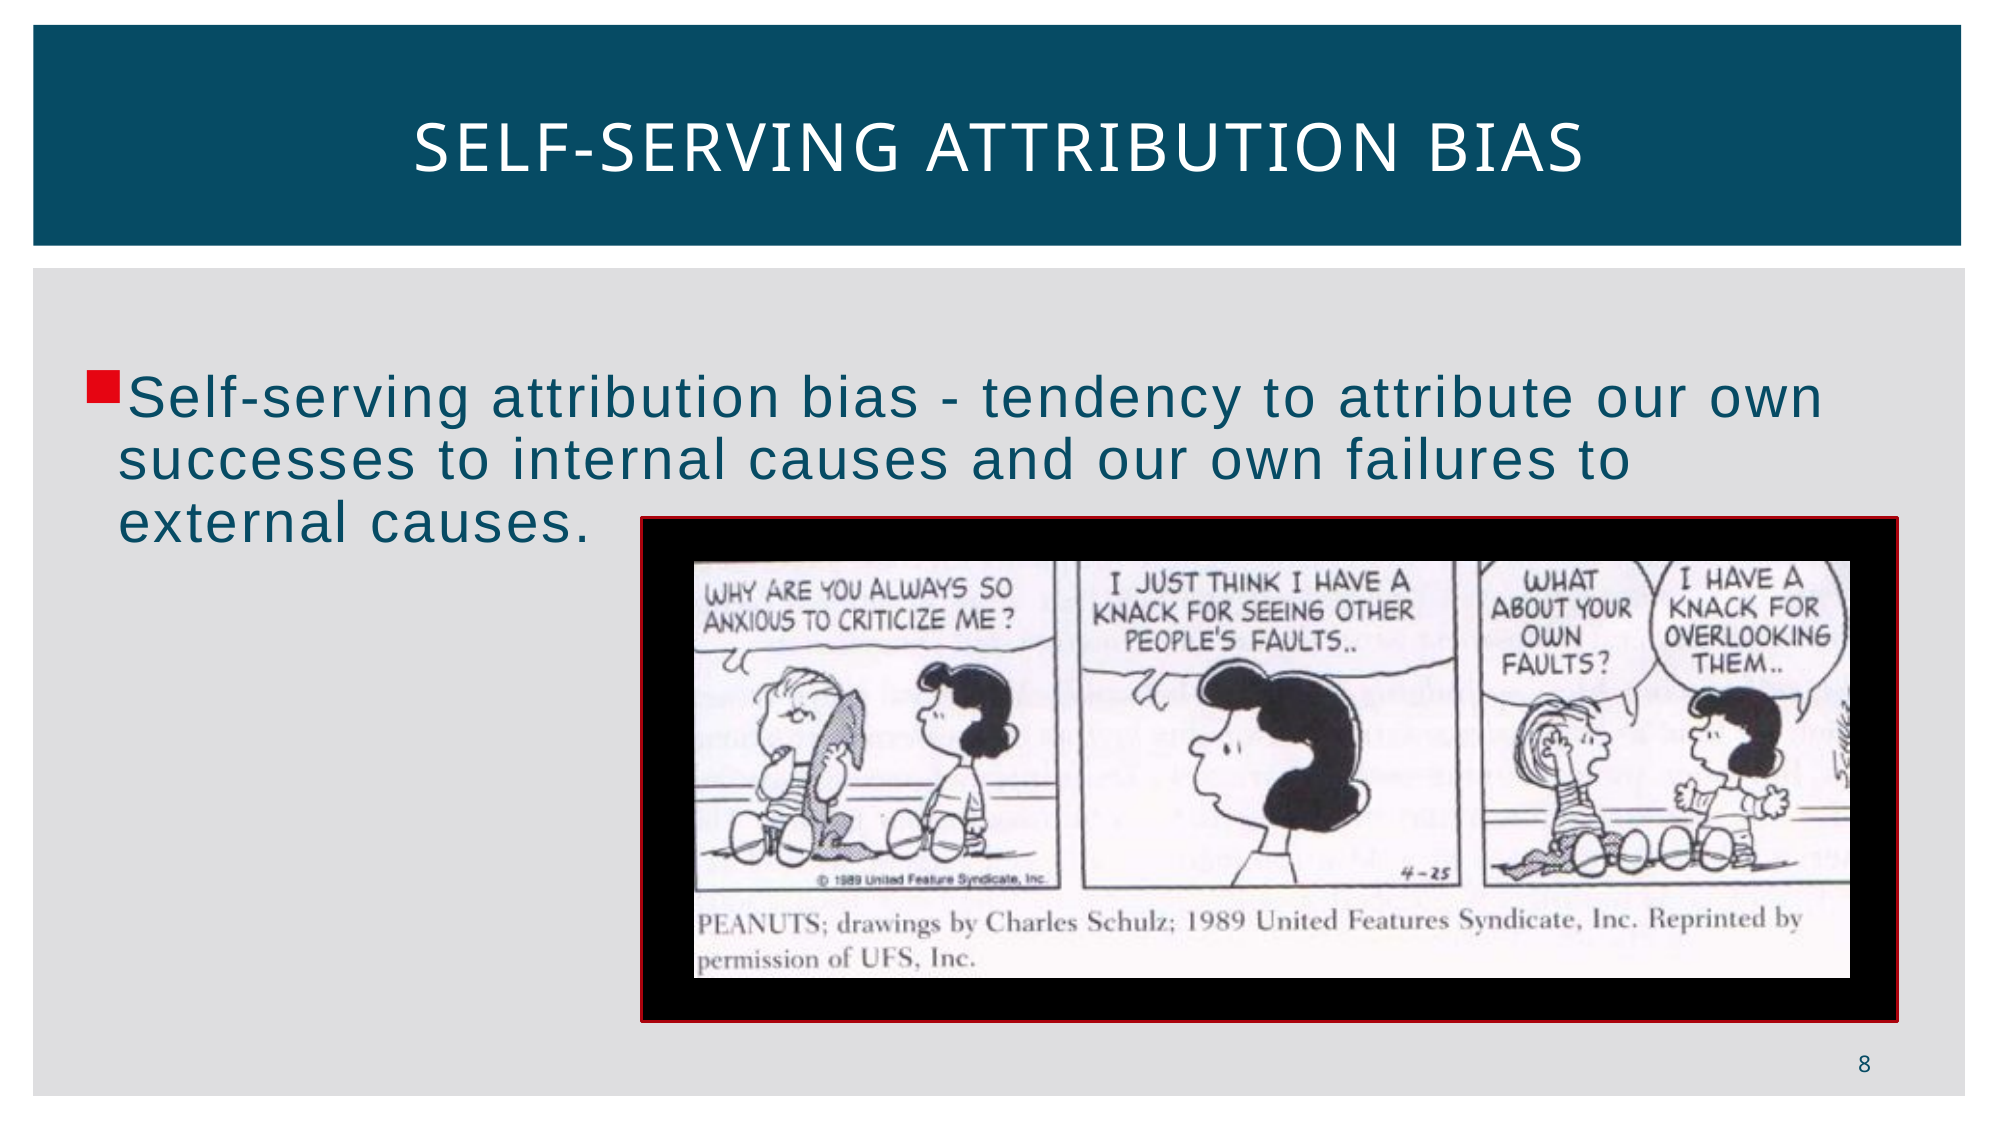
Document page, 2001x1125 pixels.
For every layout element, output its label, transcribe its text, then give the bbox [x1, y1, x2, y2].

title Self-serving attribution Bias [83, 58, 1917, 232]
slide_number 8 [1800, 1041, 1930, 1089]
picture [693, 561, 1850, 978]
text_box [640, 516, 1899, 1023]
list Self-serving attribution bias - tendency to attribute our own successes to internal causes and our own failures to external causes. [58, 277, 1898, 1001]
